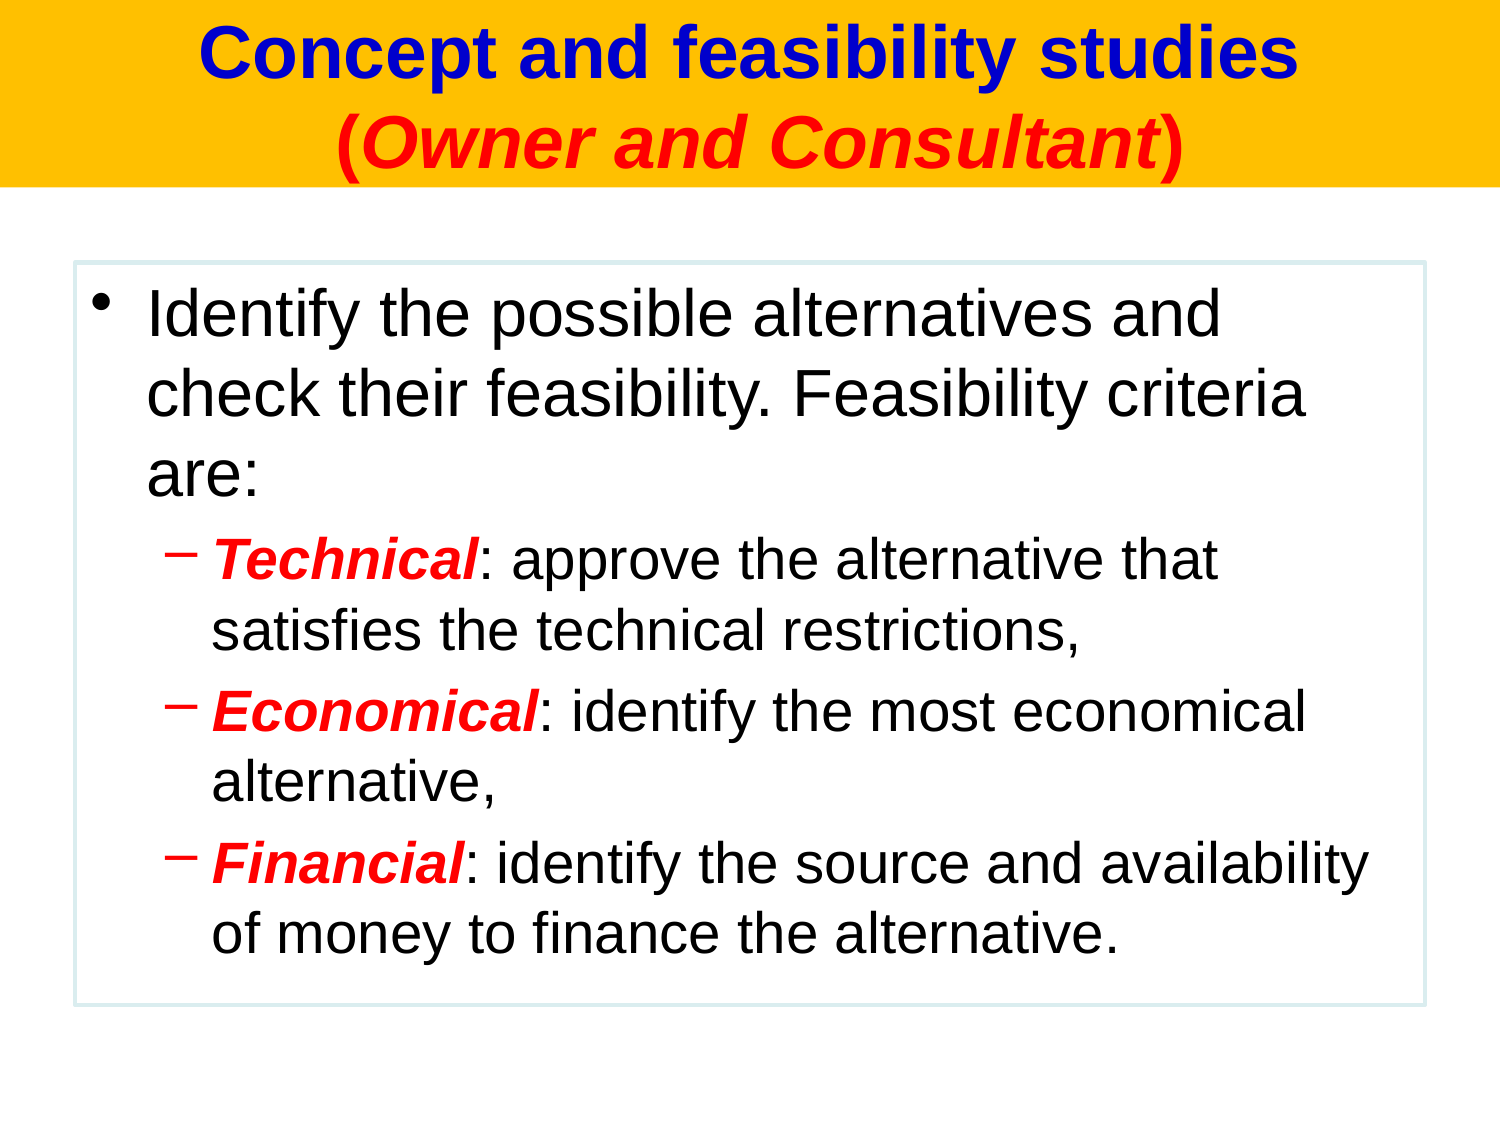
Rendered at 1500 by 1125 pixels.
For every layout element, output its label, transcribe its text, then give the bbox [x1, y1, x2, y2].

list Identify the possible alternatives and check their feasibility. Feasibility criteria are: Technical: approve the alternative that satisfies the technical restrictions, Economical: identify the most economical alternative, Financial: identify the source and availability of money to finance the alternative. [73, 260, 1427, 1007]
title Concept and feasibility studies (Owner and Consultant) [0, 0, 1500, 188]
